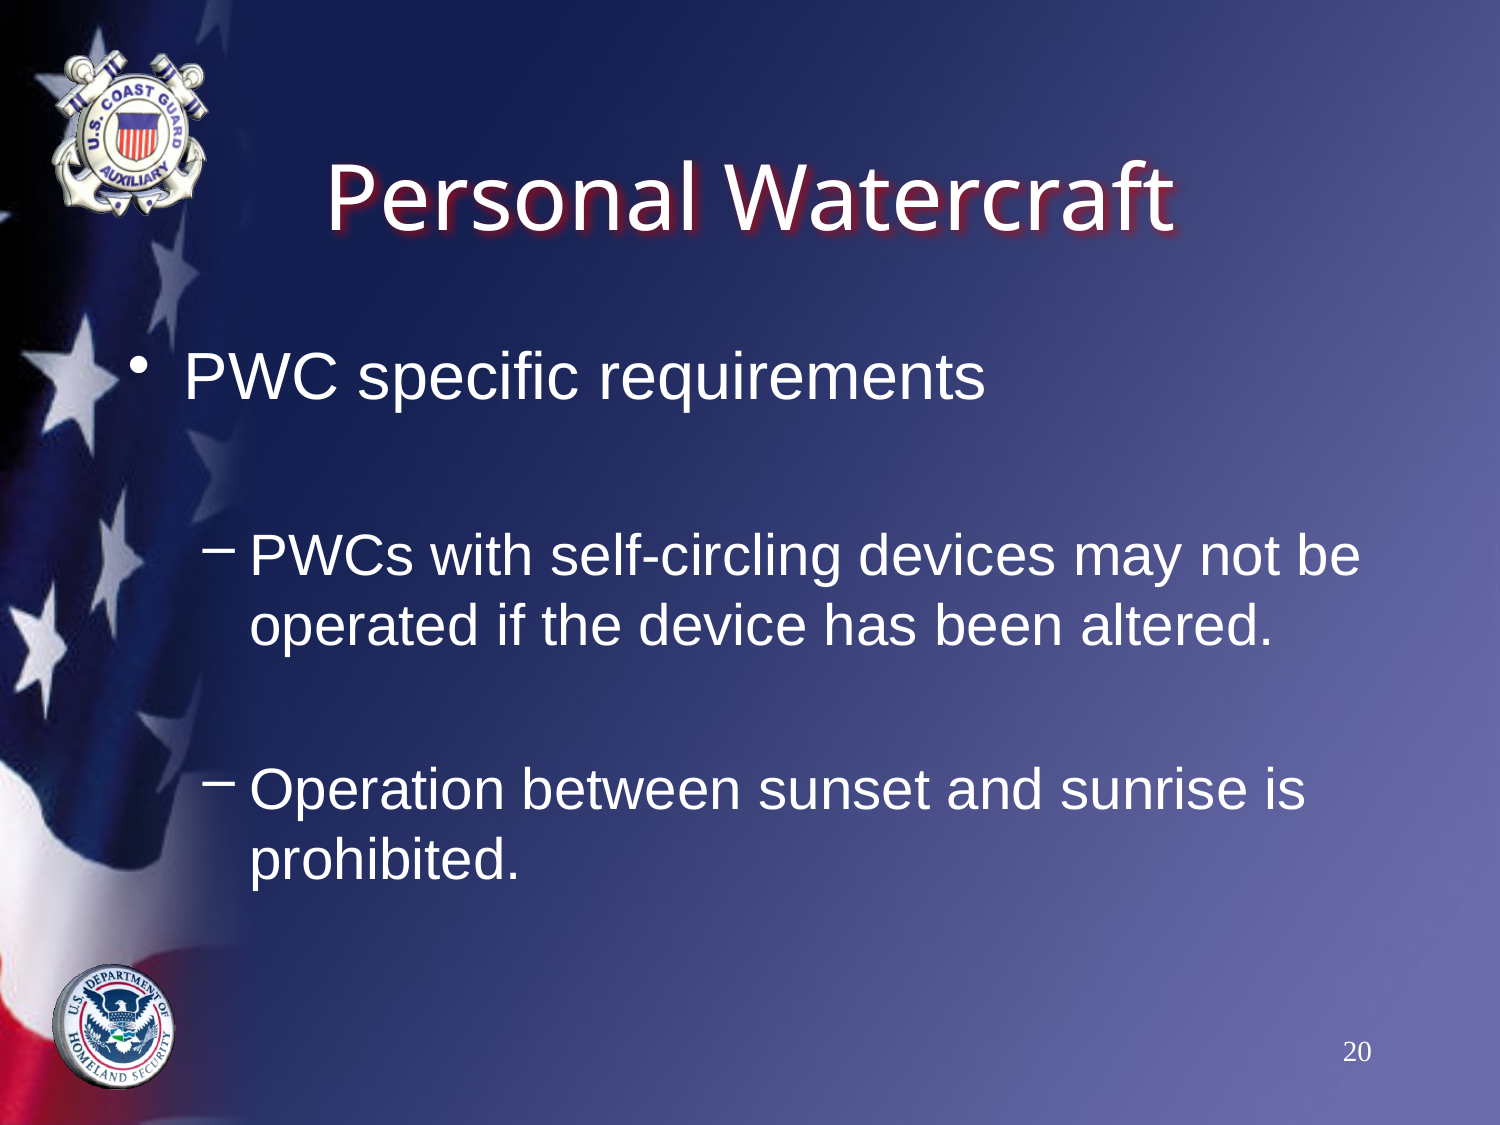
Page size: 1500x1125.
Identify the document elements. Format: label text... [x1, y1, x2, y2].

picture [0, 0, 1500, 1125]
list PWC specific requirements PWCs with self-circling devices may not be operated if the device has been altered. Operation between sunset and sunrise is prohibited. [112, 324, 1388, 1000]
title Personal Watercraft [112, 99, 1388, 288]
slide_number 20 [1074, 1025, 1388, 1100]
